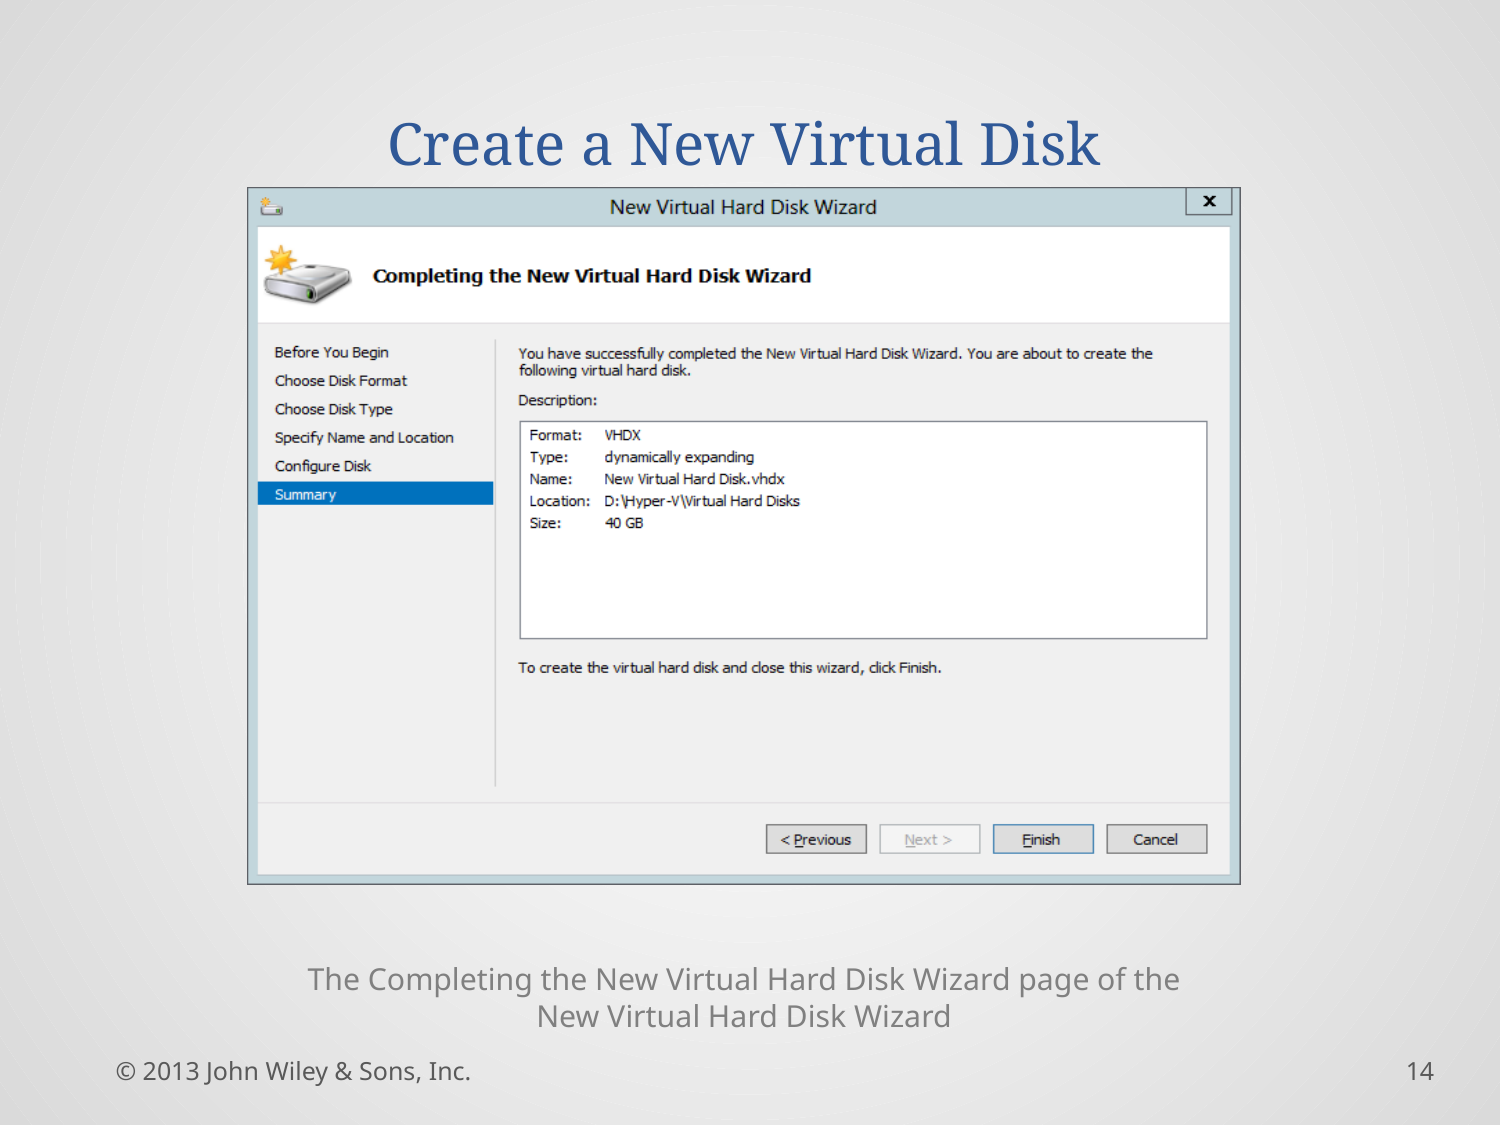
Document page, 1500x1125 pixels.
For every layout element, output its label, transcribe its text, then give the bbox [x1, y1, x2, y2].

slide_number 14 [1401, 1042, 1494, 1103]
list The Completing the New Virtual Hard Disk Wizard page of the New Virtual Hard Disk Wizard [275, 953, 1213, 1041]
title Create a New Virtual Disk [275, 37, 1213, 185]
footer © 2013 John Wiley & Sons, Inc. [108, 1042, 576, 1103]
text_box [247, 187, 1241, 933]
